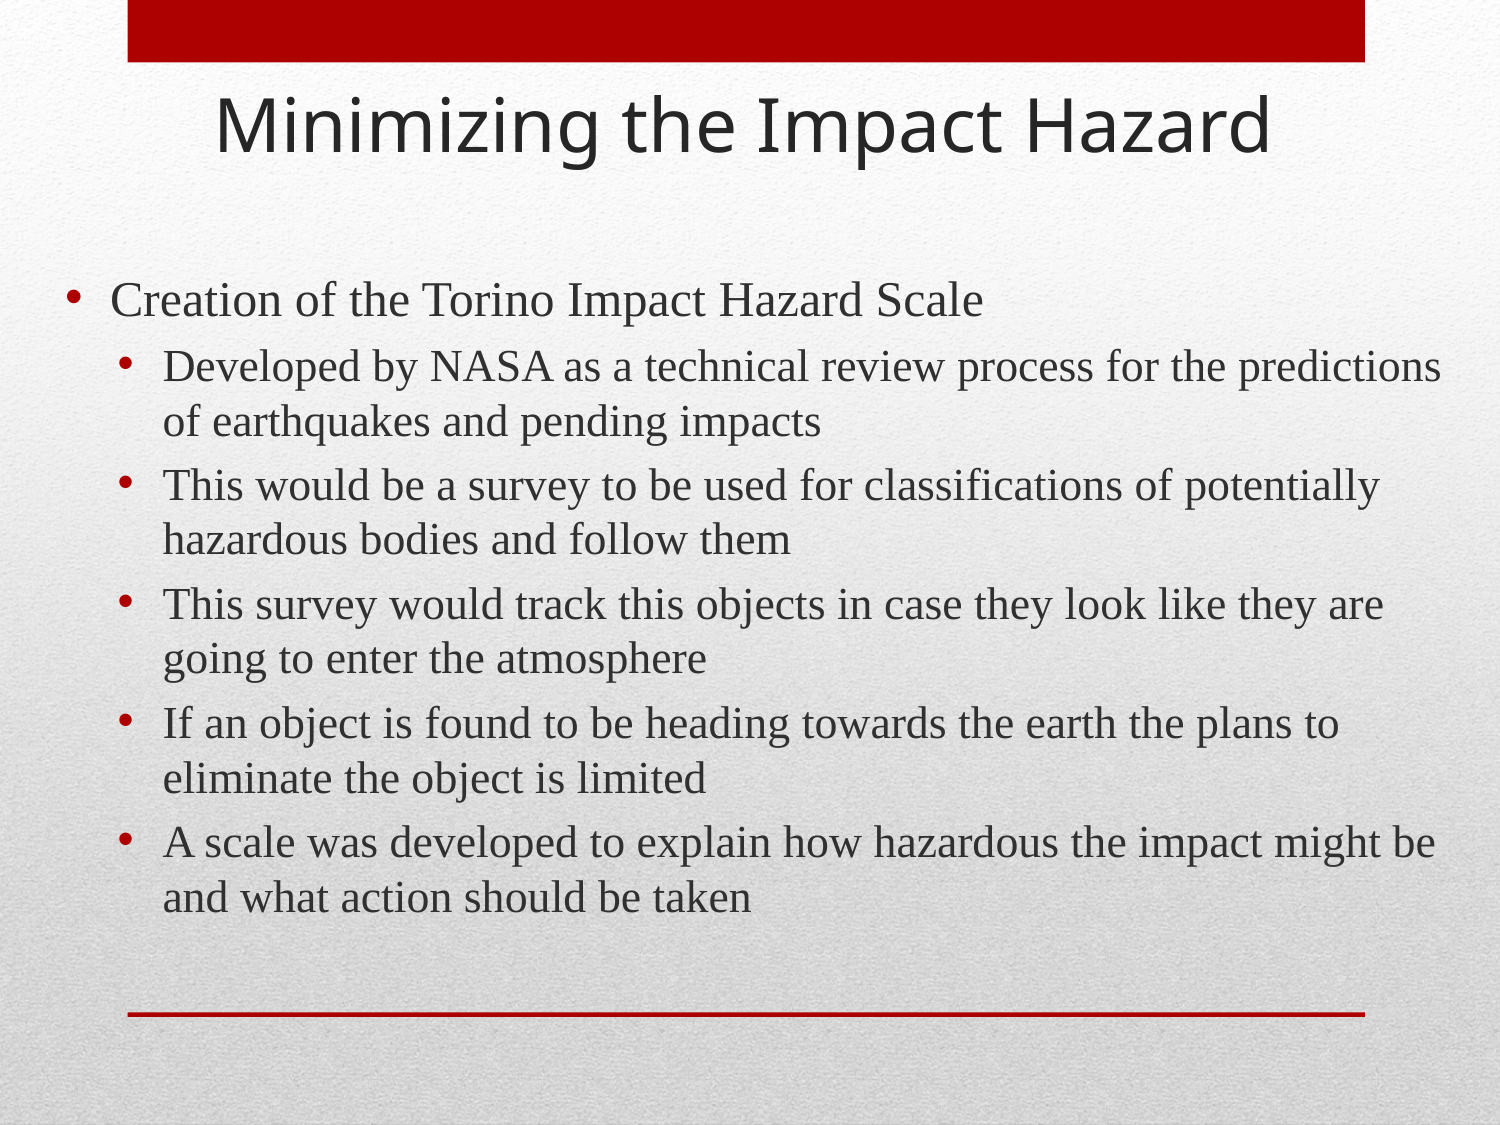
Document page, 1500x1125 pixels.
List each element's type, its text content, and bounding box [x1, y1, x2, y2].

title Minimizing the Impact Hazard [24, 62, 1463, 175]
list Creation of the Torino Impact Hazard Scale Developed by NASA as a technical review process for the predictions of earthquakes and pending impacts This would be a survey to be used for classifications of potentially hazardous bodies and follow them This survey would track this objects in case they look like they are going to enter the atmosphere If an object is found to be heading towards the earth the plans to eliminate the object is limited A scale was developed to explain how hazardous the impact might be and what action should be taken [50, 187, 1475, 1000]
